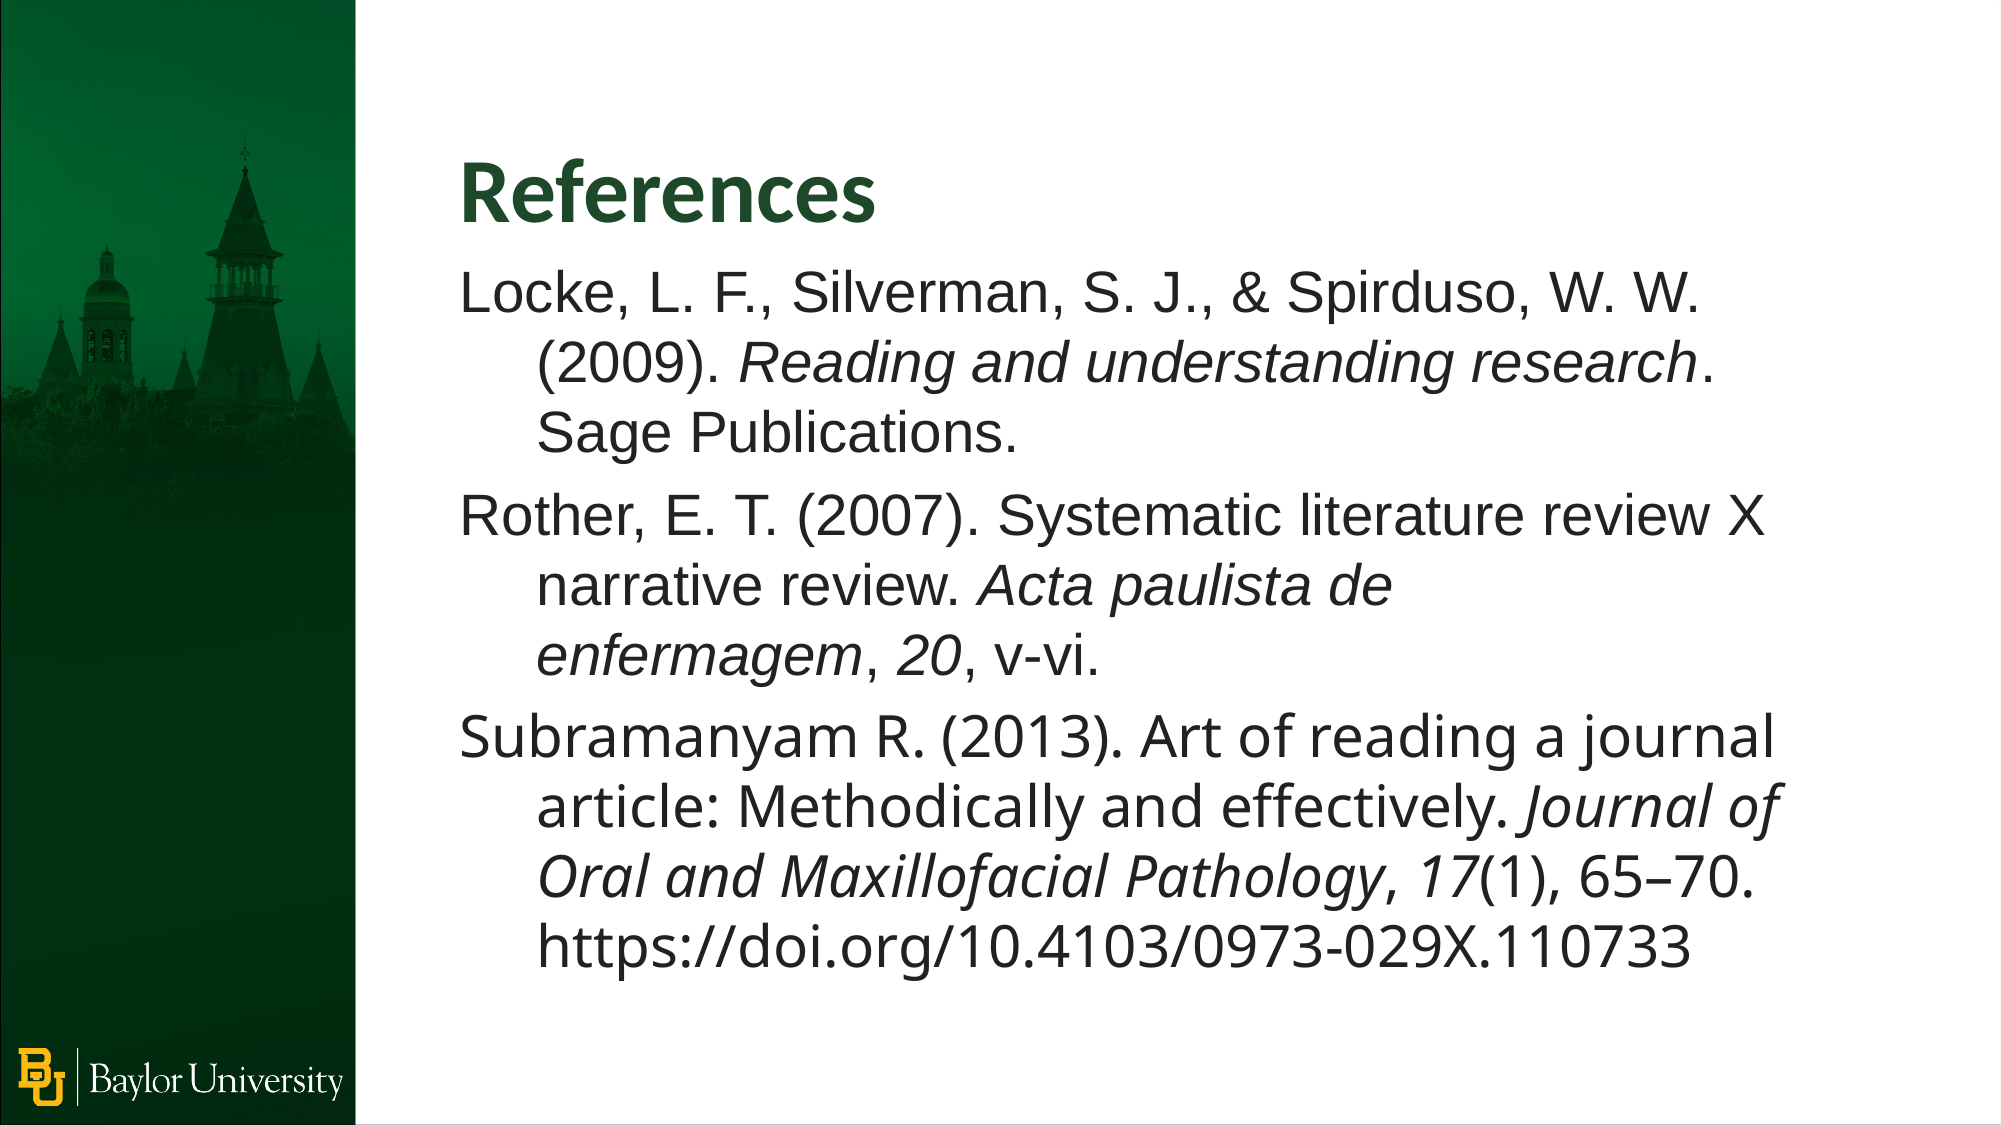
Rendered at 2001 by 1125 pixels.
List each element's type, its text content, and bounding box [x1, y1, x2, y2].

text_box Locke, L. F., Silverman, S. J., & Spirduso, W. W. (2009). Reading and understanding research. Sage Publications. Rother, E. T. (2007). Systematic literature review X narrative review. Acta paulista de enfermagem, 20, v-vi. Subramanyam R. (2013). Art of reading a journal article: Methodically and effectively. Journal of Oral and Maxillofacial Pathology, 17(1), 65–70. https://doi.org/10.4103/0973-029X.110733 [445, 247, 1845, 878]
text_box References [445, 135, 1628, 247]
picture [0, 0, 2001, 1125]
